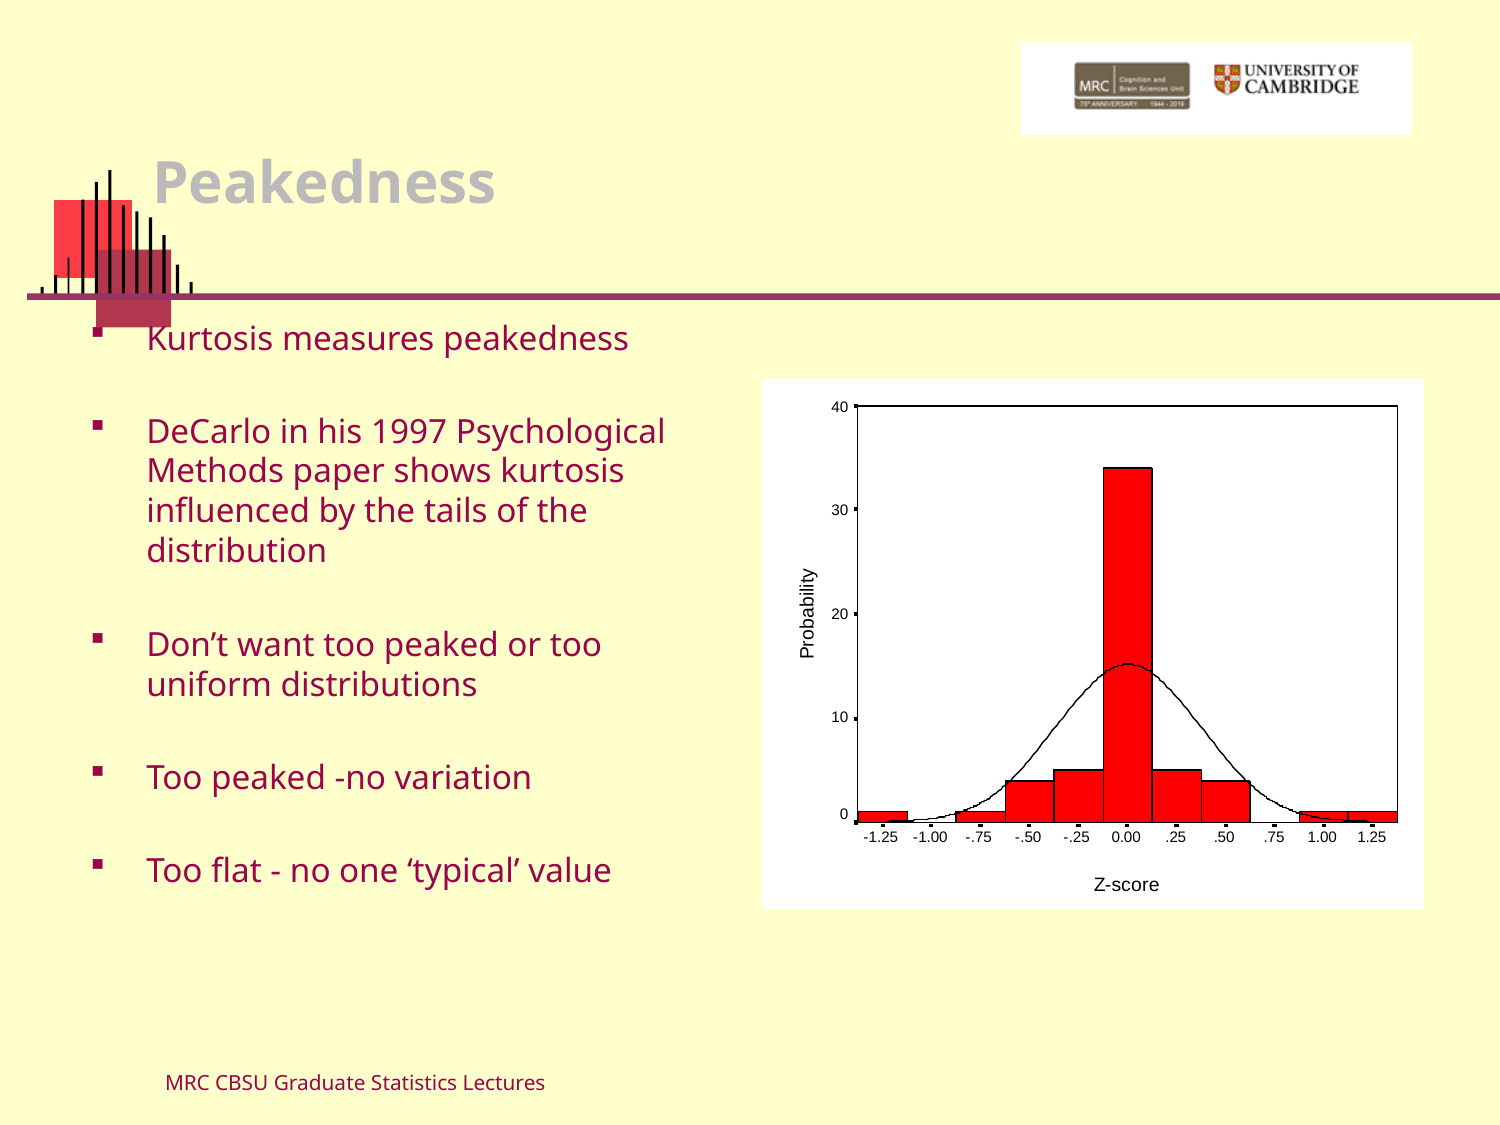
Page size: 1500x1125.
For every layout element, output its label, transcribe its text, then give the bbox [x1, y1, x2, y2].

picture [1021, 42, 1412, 135]
title Peakedness [137, 137, 988, 233]
list Kurtosis measures peakedness DeCarlo in his 1997 Psychological Methods paper shows kurtosis influenced by the tails of the distribution Don’t want too peaked or too uniform distributions Too peaked -no variation Too flat - no one ‘typical’ value [75, 262, 738, 1038]
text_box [762, 379, 1426, 921]
footer MRC CBSU Graduate Statistics Lectures [149, 1062, 988, 1101]
